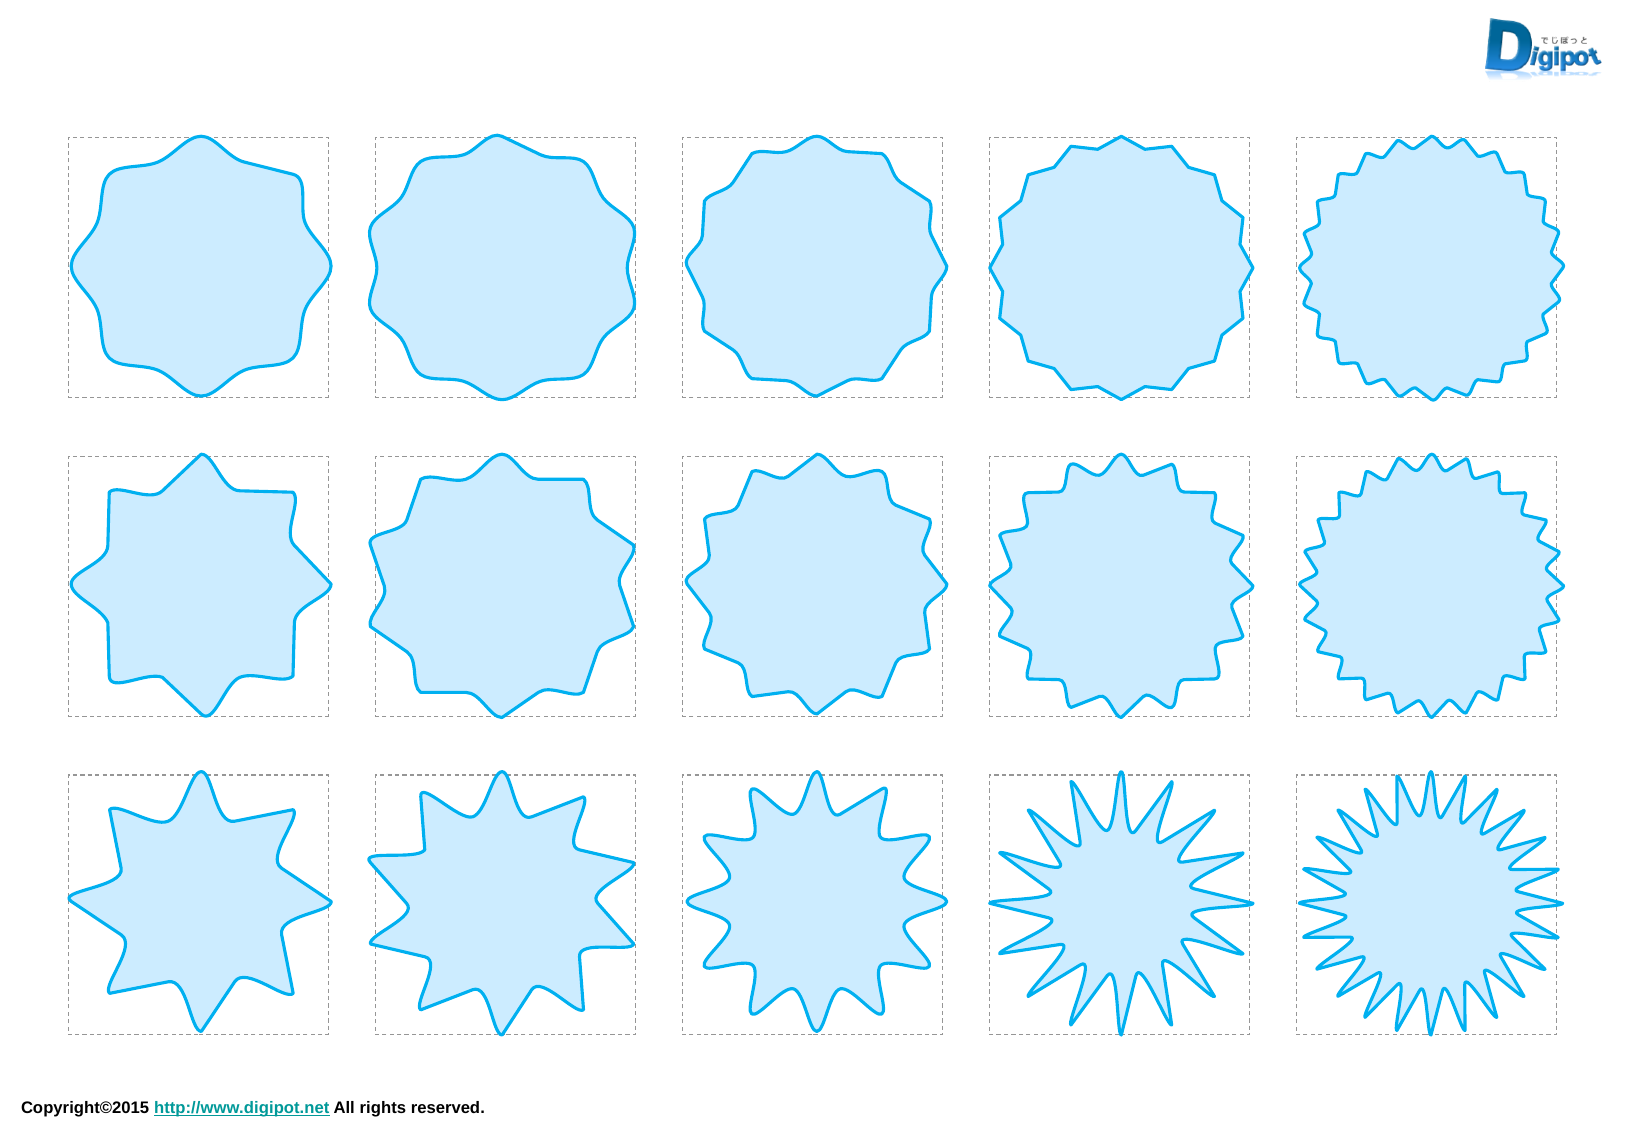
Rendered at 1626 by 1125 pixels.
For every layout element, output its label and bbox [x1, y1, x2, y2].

text_box [366, 769, 636, 1037]
text_box [1297, 134, 1566, 403]
text_box [1297, 769, 1565, 1038]
text_box [69, 134, 334, 399]
text_box [987, 452, 1255, 720]
text_box [367, 452, 637, 720]
text_box [684, 452, 949, 716]
text_box [69, 452, 334, 719]
text_box [685, 769, 949, 1034]
picture [1485, 18, 1602, 82]
text_box [684, 134, 949, 399]
text_box [987, 134, 1255, 402]
text_box [1297, 452, 1566, 720]
text_box [987, 769, 1256, 1038]
text_box [66, 769, 334, 1034]
text_box [367, 133, 637, 402]
